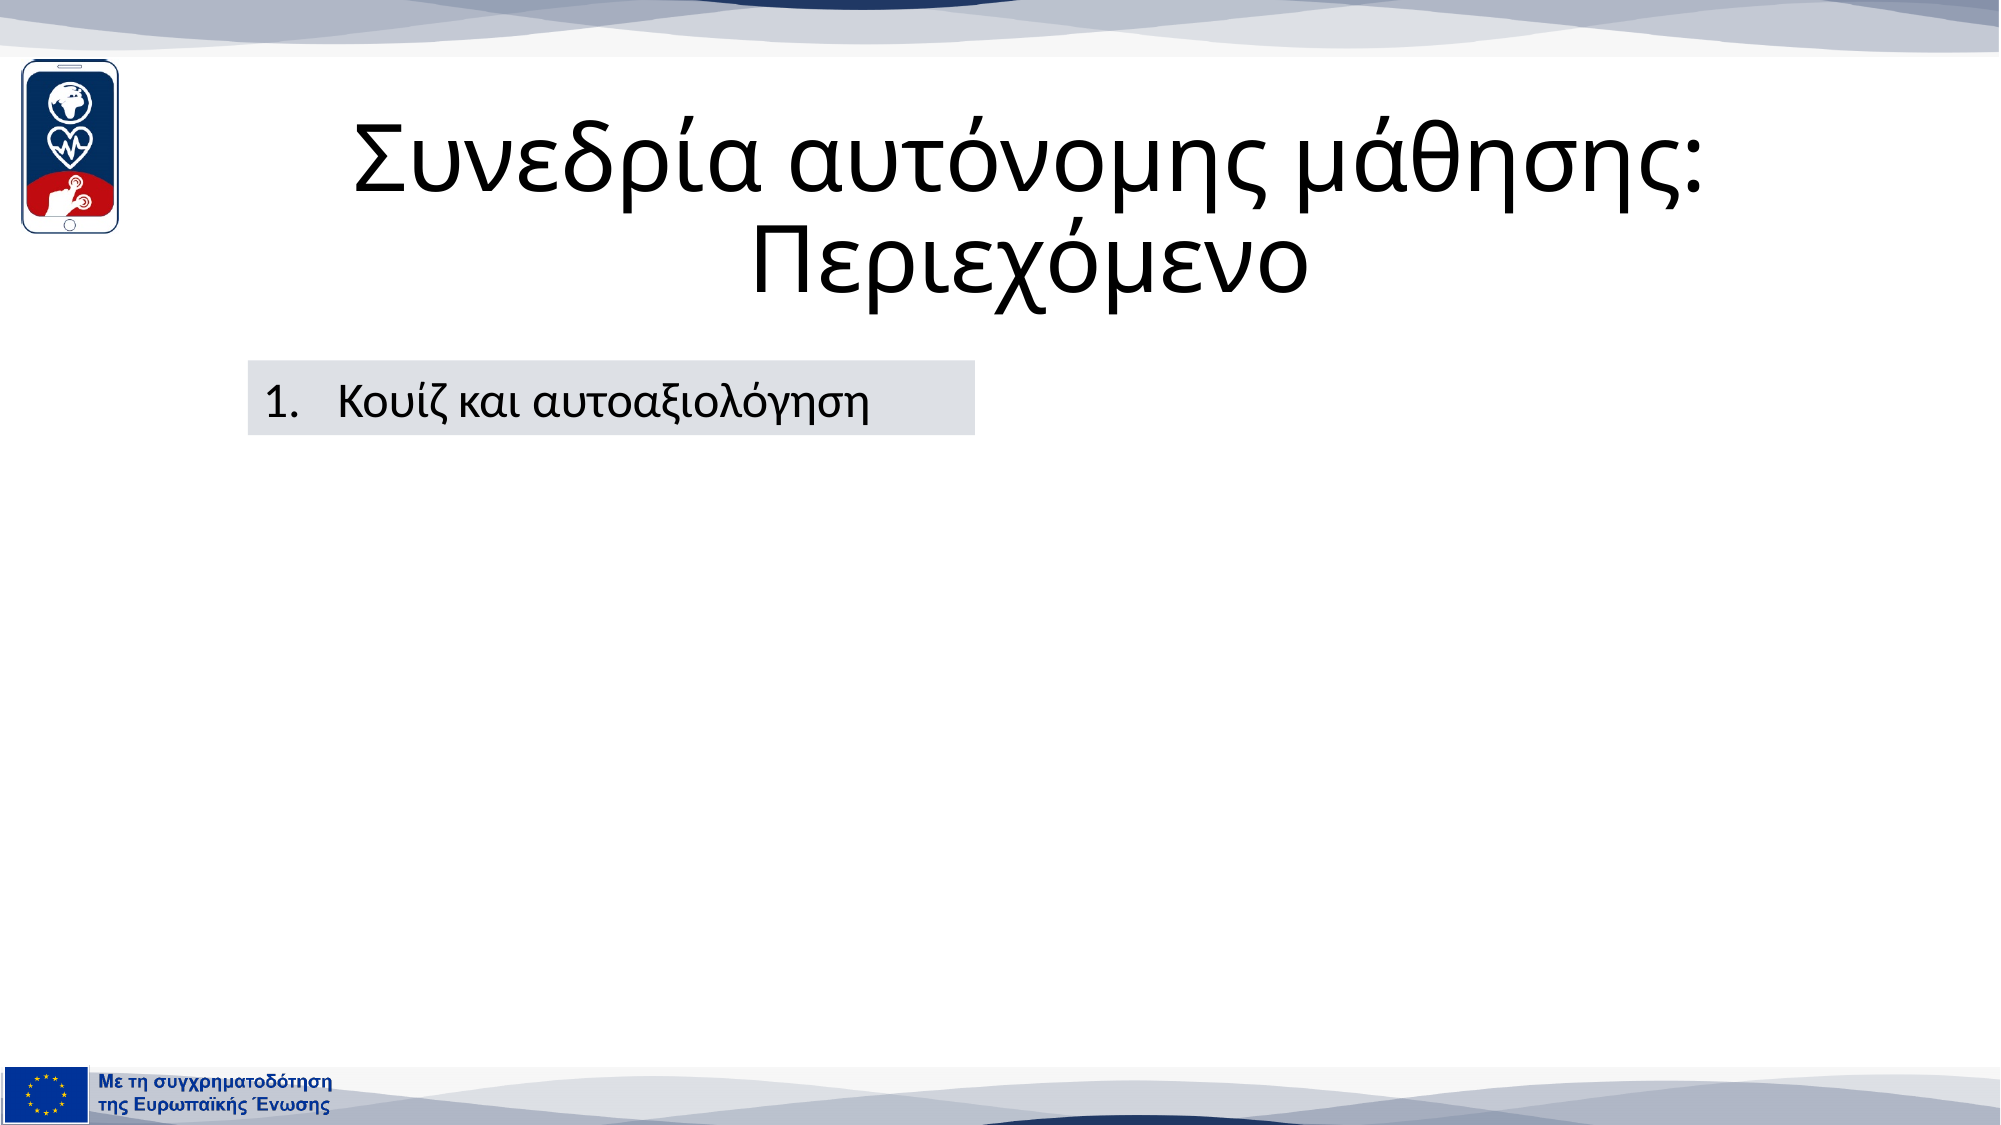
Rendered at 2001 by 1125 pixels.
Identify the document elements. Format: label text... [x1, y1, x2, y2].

picture [0, 1062, 2001, 1125]
title Συνεδρία αυτόνομης μάθησης: Περιεχόμενο [137, 102, 1924, 321]
text_box Κουίζ και αυτοαξιολόγηση [247, 360, 975, 436]
picture [21, 59, 119, 234]
picture [0, 0, 1999, 57]
